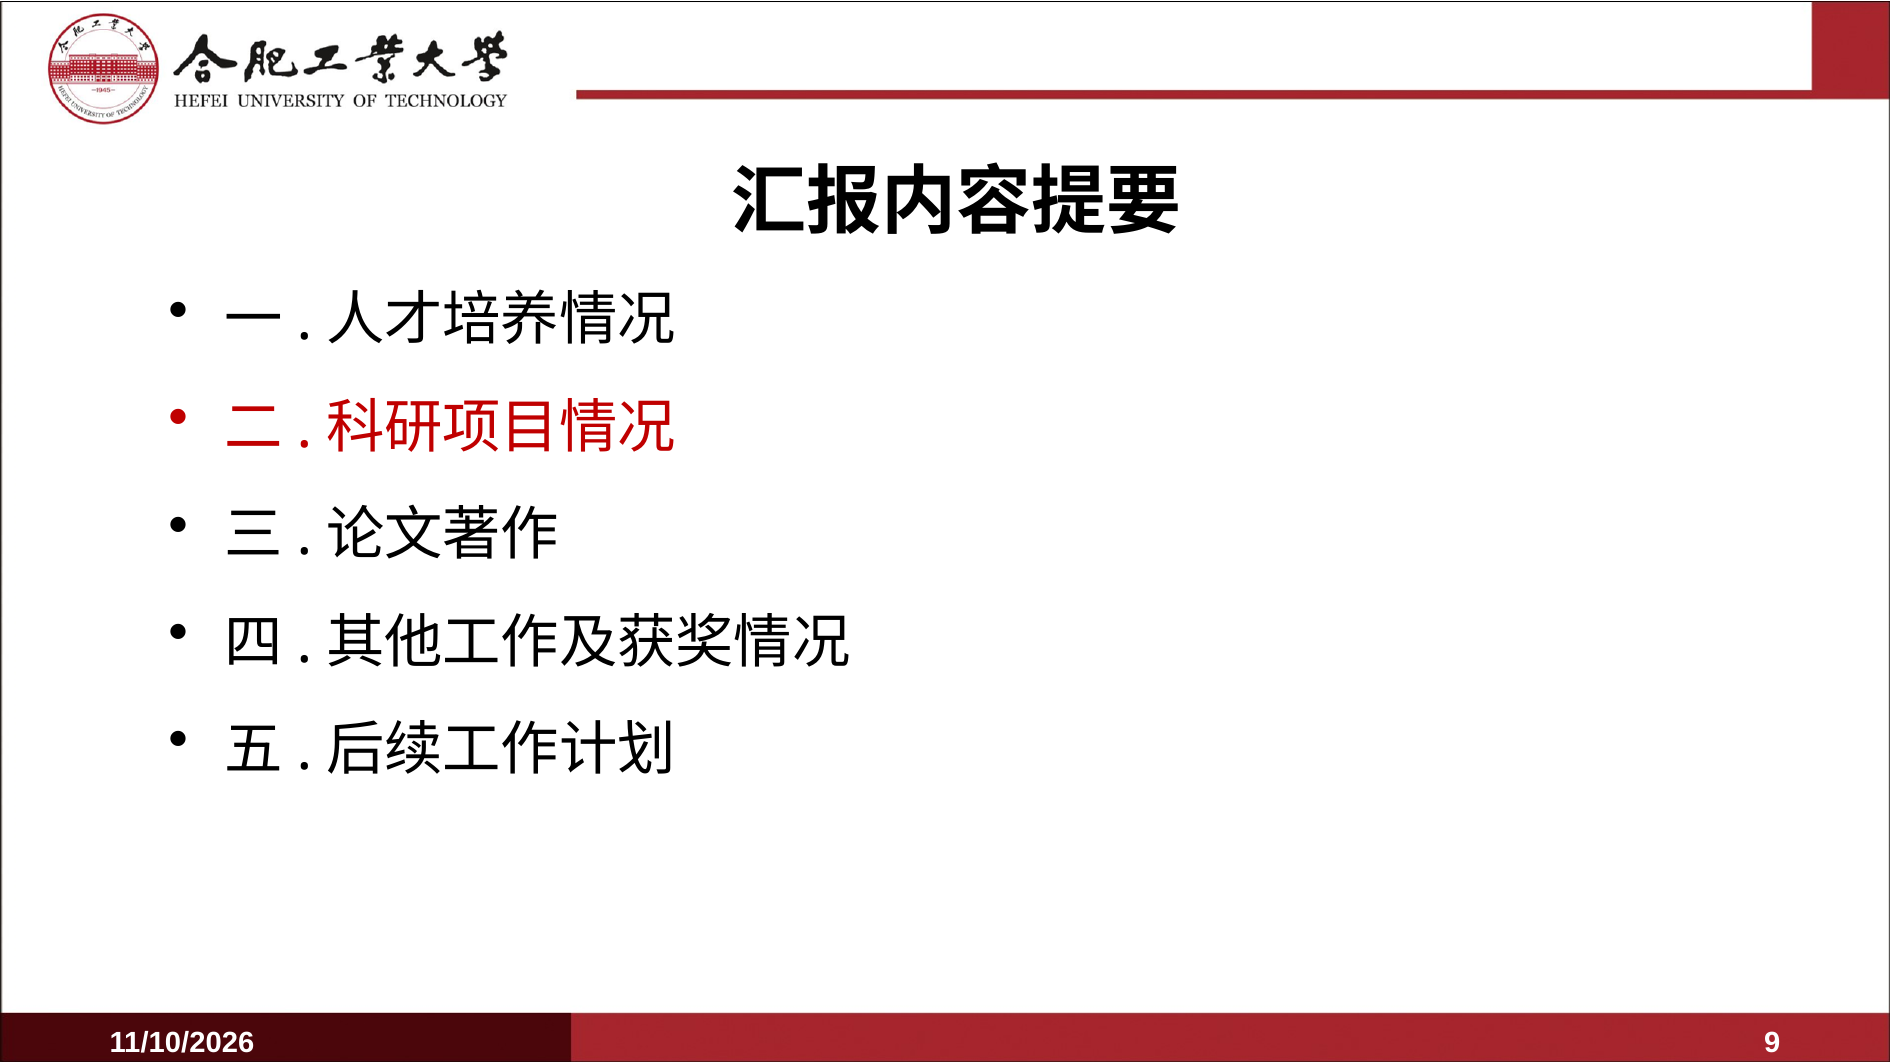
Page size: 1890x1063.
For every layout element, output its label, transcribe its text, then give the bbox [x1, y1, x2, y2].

list 一.人才培养情况 二.科研项目情况 三.论文著作 四.其他工作及获奖情况 五.后续工作计划 [153, 273, 1760, 872]
slide_number 8 [1354, 1015, 1796, 1063]
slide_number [94, 1015, 536, 1063]
picture [0, 1, 1890, 1062]
text_box 汇报内容提要 [153, 121, 1760, 273]
